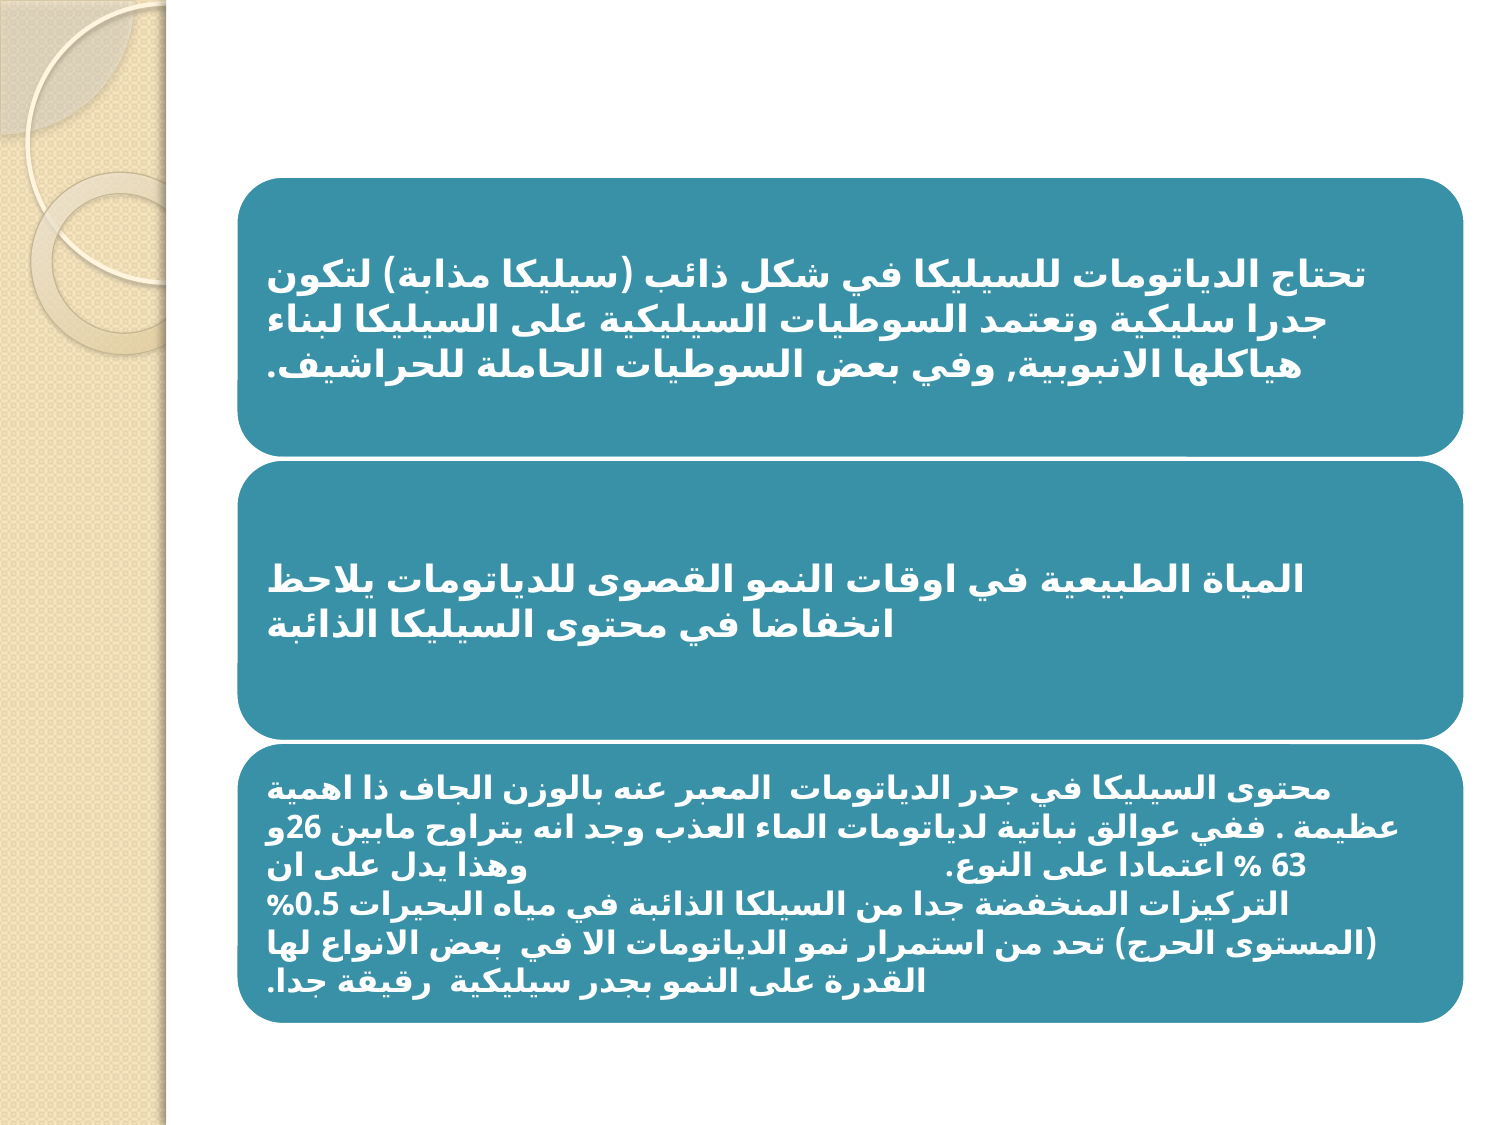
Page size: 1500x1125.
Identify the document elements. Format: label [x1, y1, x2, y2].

list [235, 175, 1466, 1026]
